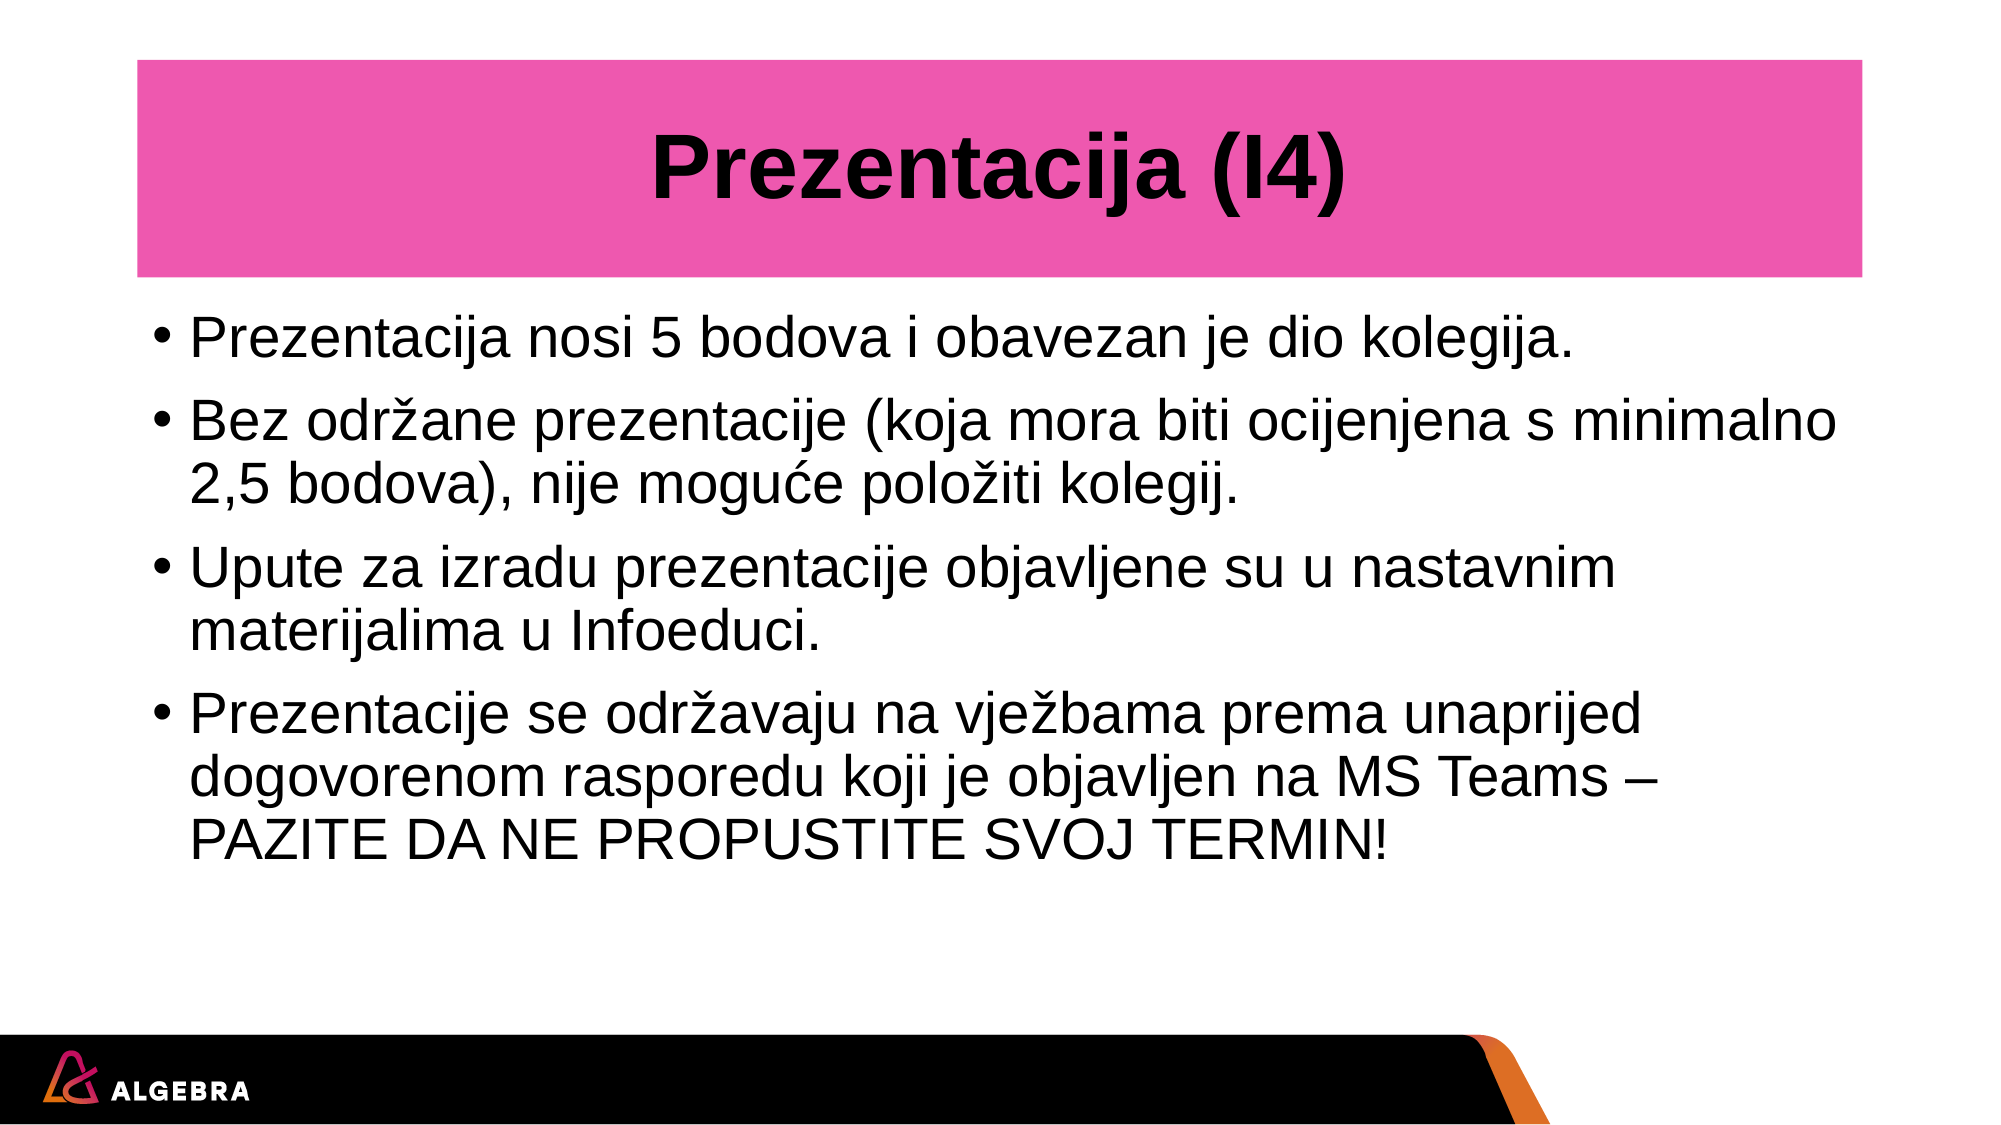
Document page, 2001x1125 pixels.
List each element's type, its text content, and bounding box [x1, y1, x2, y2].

title Prezentacija (I4) [137, 59, 1863, 278]
list Prezentacija nosi 5 bodova i obavezan je dio kolegija. Bez održane prezentacije (koja mora biti ocijenjena s minimalno 2,5 bodova), nije moguće položiti kolegij. Upute za izradu prezentacije objavljene su u nastavnim materijalima u Infoeduci. Prezentacije se održavaju na vježbama prema unaprijed dogovorenom rasporedu koji je objavljen na MS Teams – PAZITE DA NE PROPUSTITE SVOJ TERMIN! [137, 299, 1863, 1014]
picture [0, 1034, 1733, 1125]
